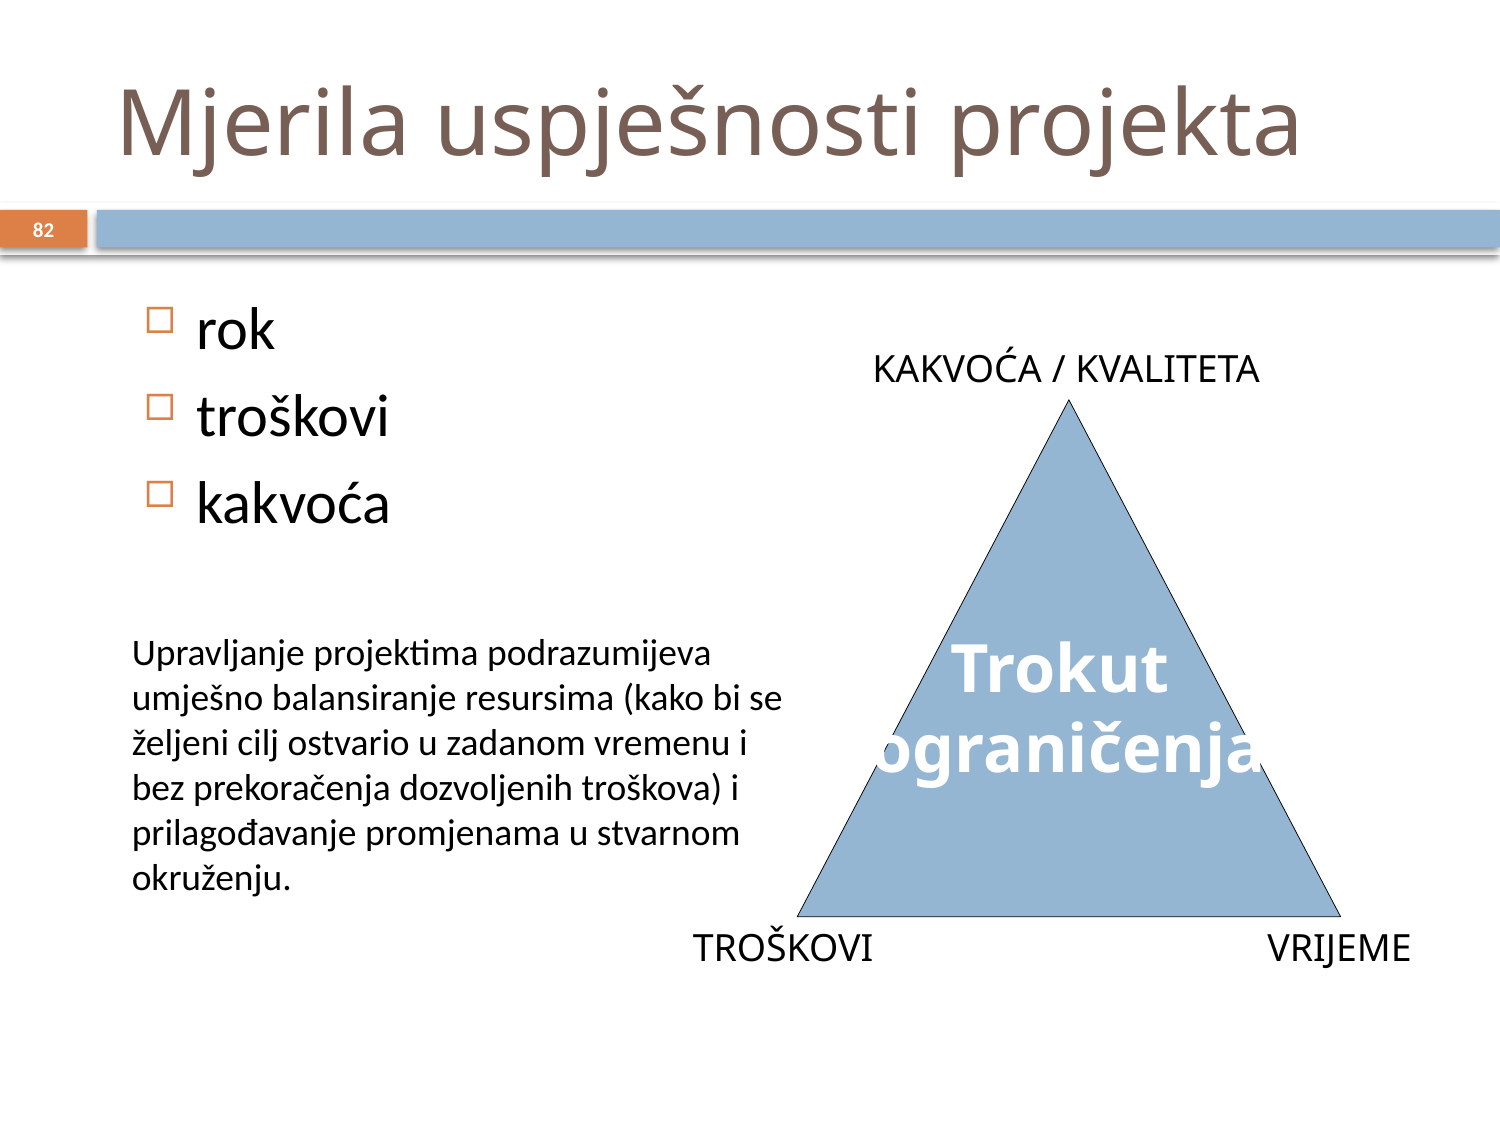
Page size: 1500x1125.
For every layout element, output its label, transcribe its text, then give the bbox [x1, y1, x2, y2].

title Mjerila uspješnosti projekta [100, 37, 1439, 201]
list rok troškovi kakvoća [128, 281, 742, 561]
text_box KAKVOĆA / KVALITETA [857, 338, 1275, 398]
text_box VRIJEME [1252, 916, 1427, 977]
text_box TROŠKOVI [678, 916, 889, 977]
slide_number 82 [0, 208, 88, 249]
text_box Upravljanje projektima podrazumijeva umješno balansiranje resursima (kako bi se željeni cilj ostvario u zadanom vremenu i bez prekoračenja dozvoljenih troškova) i prilagođavanje promjenama u stvarnom okruženju. [117, 621, 805, 906]
text_box Trokut ograničenja [797, 399, 1341, 917]
